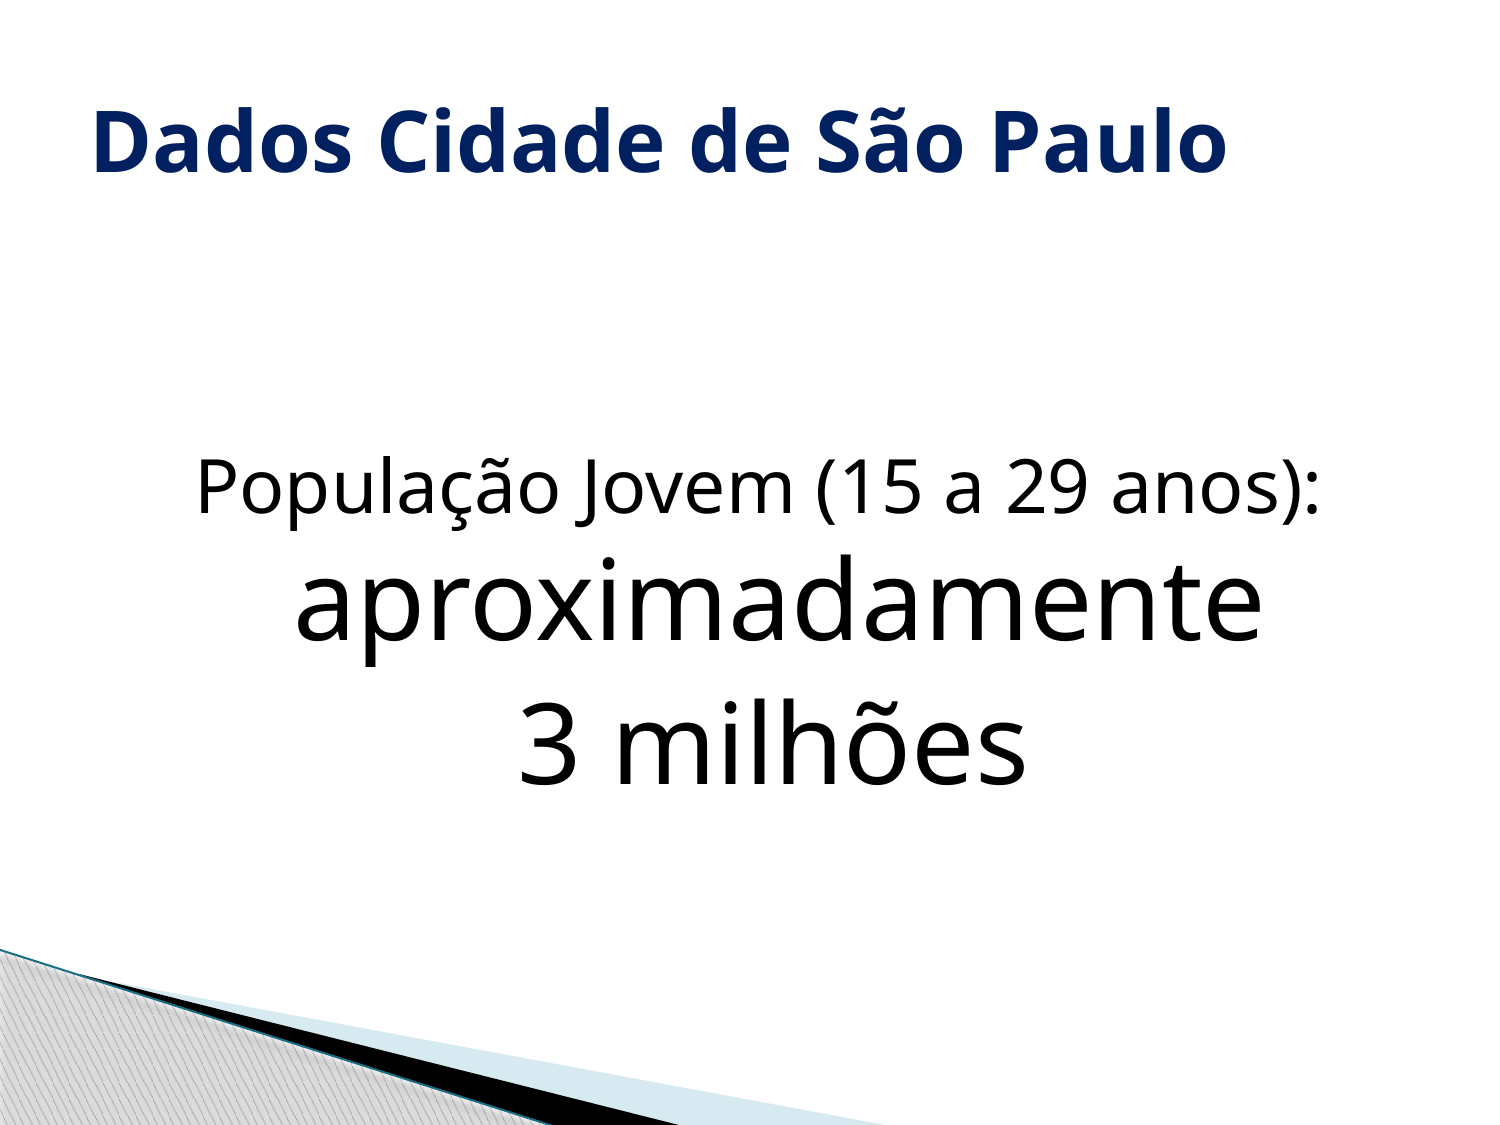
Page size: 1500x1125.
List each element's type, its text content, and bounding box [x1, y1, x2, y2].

title Dados Cidade de São Paulo [75, 45, 1425, 233]
list População Jovem (15 a 29 anos): aproximadamente 3 milhões [75, 234, 1425, 1125]
